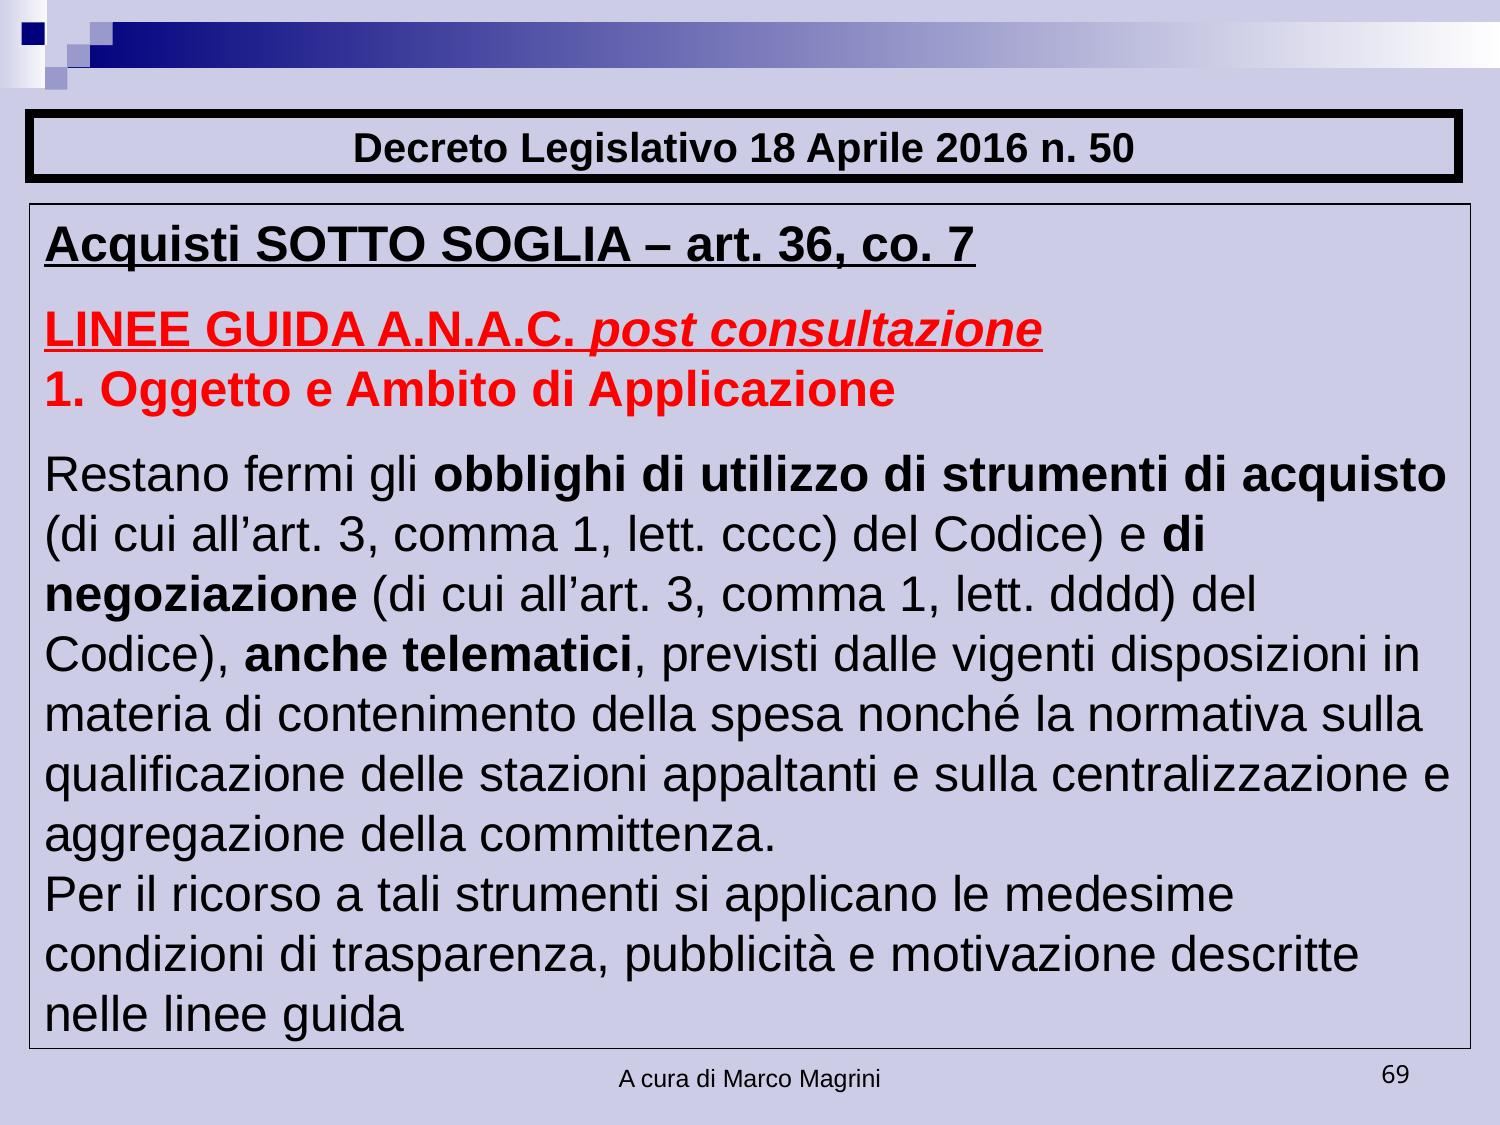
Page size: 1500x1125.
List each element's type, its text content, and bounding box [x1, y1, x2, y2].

slide_number 69 [1074, 1025, 1425, 1100]
text_box Acquisti SOTTO SOGLIA – art. 36, co. 7 LINEE GUIDA A.N.A.C. post consultazione 1. Oggetto e Ambito di Applicazione Restano fermi gli obblighi di utilizzo di strumenti di acquisto (di cui all’art. 3, comma 1, lett. cccc) del Codice) e di negoziazione (di cui all’art. 3, comma 1, lett. dddd) del Codice), anche telematici, previsti dalle vigenti disposizioni in materia di contenimento della spesa nonché la normativa sulla qualificazione delle stazioni appaltanti e sulla centralizzazione e aggregazione della committenza. Per il ricorso a tali strumenti si applicano le medesime condizioni di trasparenza, pubblicità e motivazione descritte nelle linee guida [29, 203, 1471, 1049]
footer A cura di Marco Magrini [512, 1025, 988, 1100]
text_box Decreto Legislativo 18 Aprile 2016 n. 50 [29, 113, 1459, 179]
